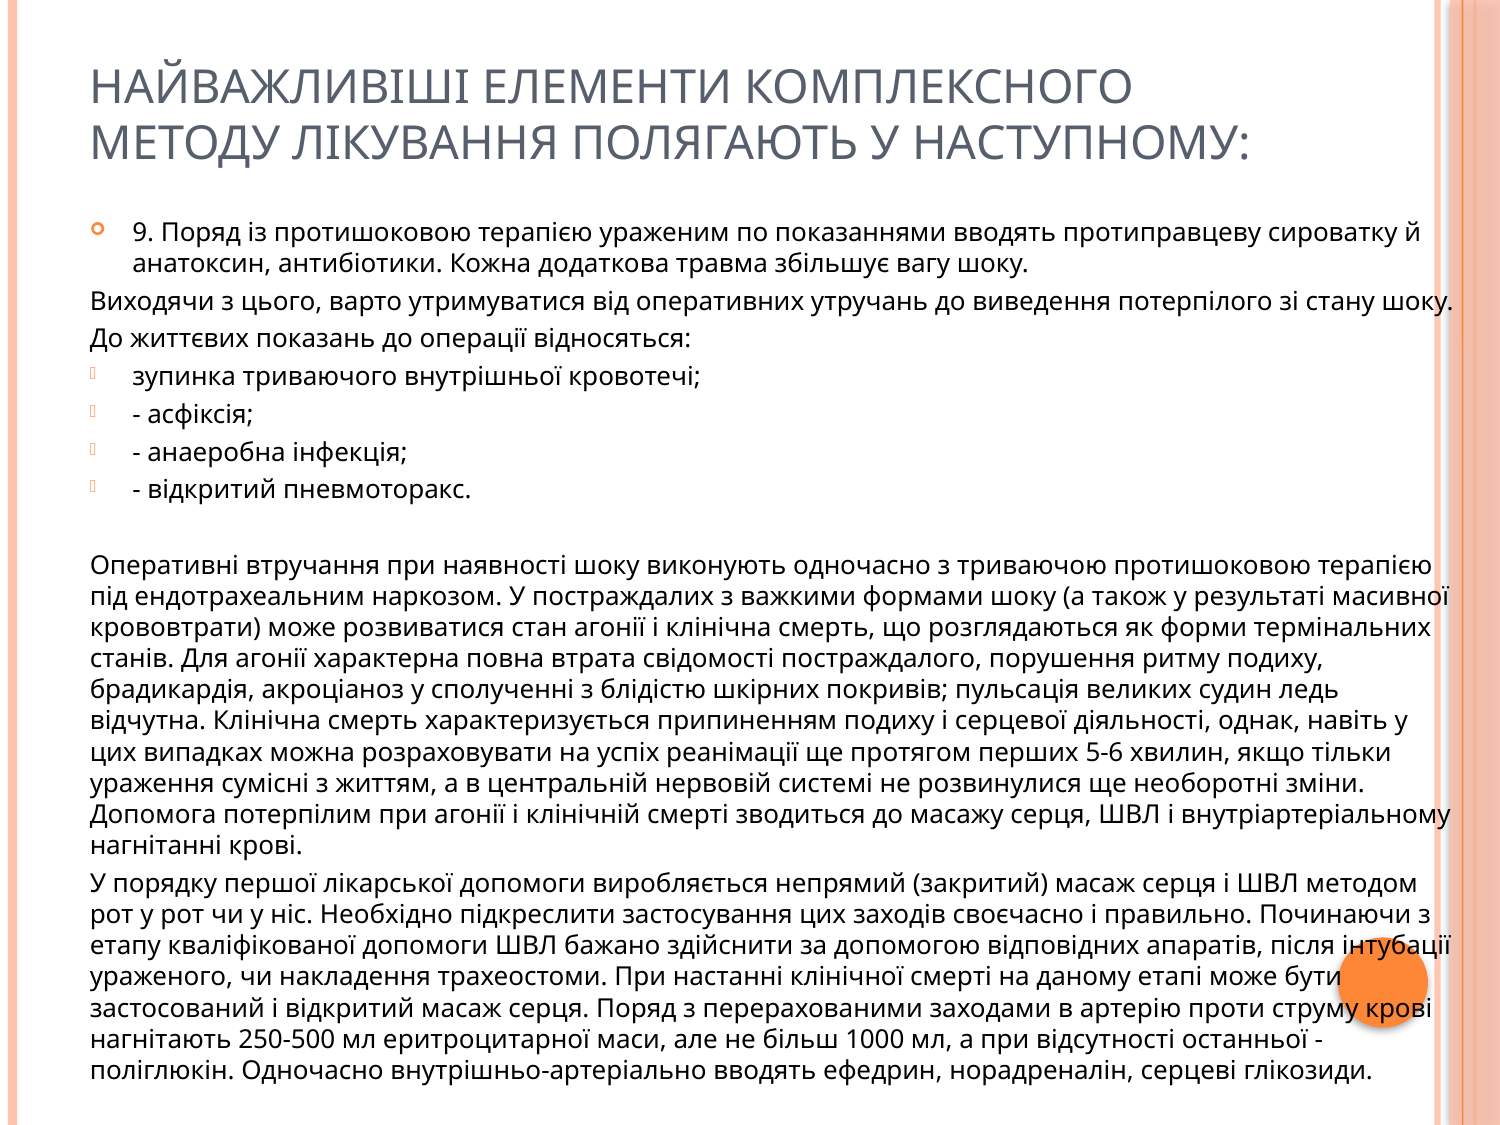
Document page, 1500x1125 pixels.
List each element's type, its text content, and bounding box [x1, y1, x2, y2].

list 9. Поряд із протишоковою терапією ураженим по показаннями вводять протиправцеву сироватку й анатоксин, антибіотики. Кожна додаткова травма збільшує вагу шоку. Виходячи з цього, варто утримуватися від оперативних утручань до виведення потерпілого зі стану шоку. До життєвих показань до операції відносяться: зупинка триваючого внутрішньої кровотечі; - асфіксія; - анаеробна інфекція; - відкритий пневмоторакс. Оперативні втручання при наявності шоку виконують одночасно з триваючою протишоковою терапією під ендотрахеальним наркозом. У постраждалих з важкими формами шоку (а також у результаті масивної крововтрати) може розвиватися стан агонії і клінічна смерть, що розглядаються як форми термінальних станів. Для агонії характерна повна втрата свідомості постраждалого, порушення ритму подиху, брадикардія, акроціаноз у сполученні з блідістю шкірних покривів; пульсація великих судин ледь відчутна. Клінічна смерть характеризується припиненням подиху і серцевої діяльності, однак, навіть у цих випадках можна розраховувати на успіх реанімації ще протягом перших 5-6 хвилин, якщо тільки ураження сумісні з життям, а в центральній нервовій системі не розвинулися ще необоротні зміни. Допомога потерпілим при агонії і клінічній смерті зводиться до масажу серця, ШВЛ і внутріартеріальному нагнітанні крові. У порядку першої лікарської допомоги виробляється непрямий (закритий) масаж серця і ШВЛ методом рот у рот чи у ніс. Необхідно підкреслити застосування цих заходів своєчасно і правильно. Починаючи з етапу кваліфікованої допомоги ШВЛ бажано здійснити за допомогою відповідних апаратів, після інтубації ураженого, чи накладення трахеостоми. При настанні клінічної смерті на даному етапі може бути застосований і відкритий масаж серця. Поряд з перерахованими заходами в артерію проти струму крові нагнітають 250-500 мл еритроцитарної маси, але не більш 1000 мл, а при відсутності останньої - поліглюкін. Одночасно внутрішньо-артеріально вводять ефедрин, норадреналін, серцеві глікозиди. [75, 208, 1471, 1106]
title Найважливіші елементи комплексного методу лікування полягають у наступному: [75, 45, 1300, 208]
